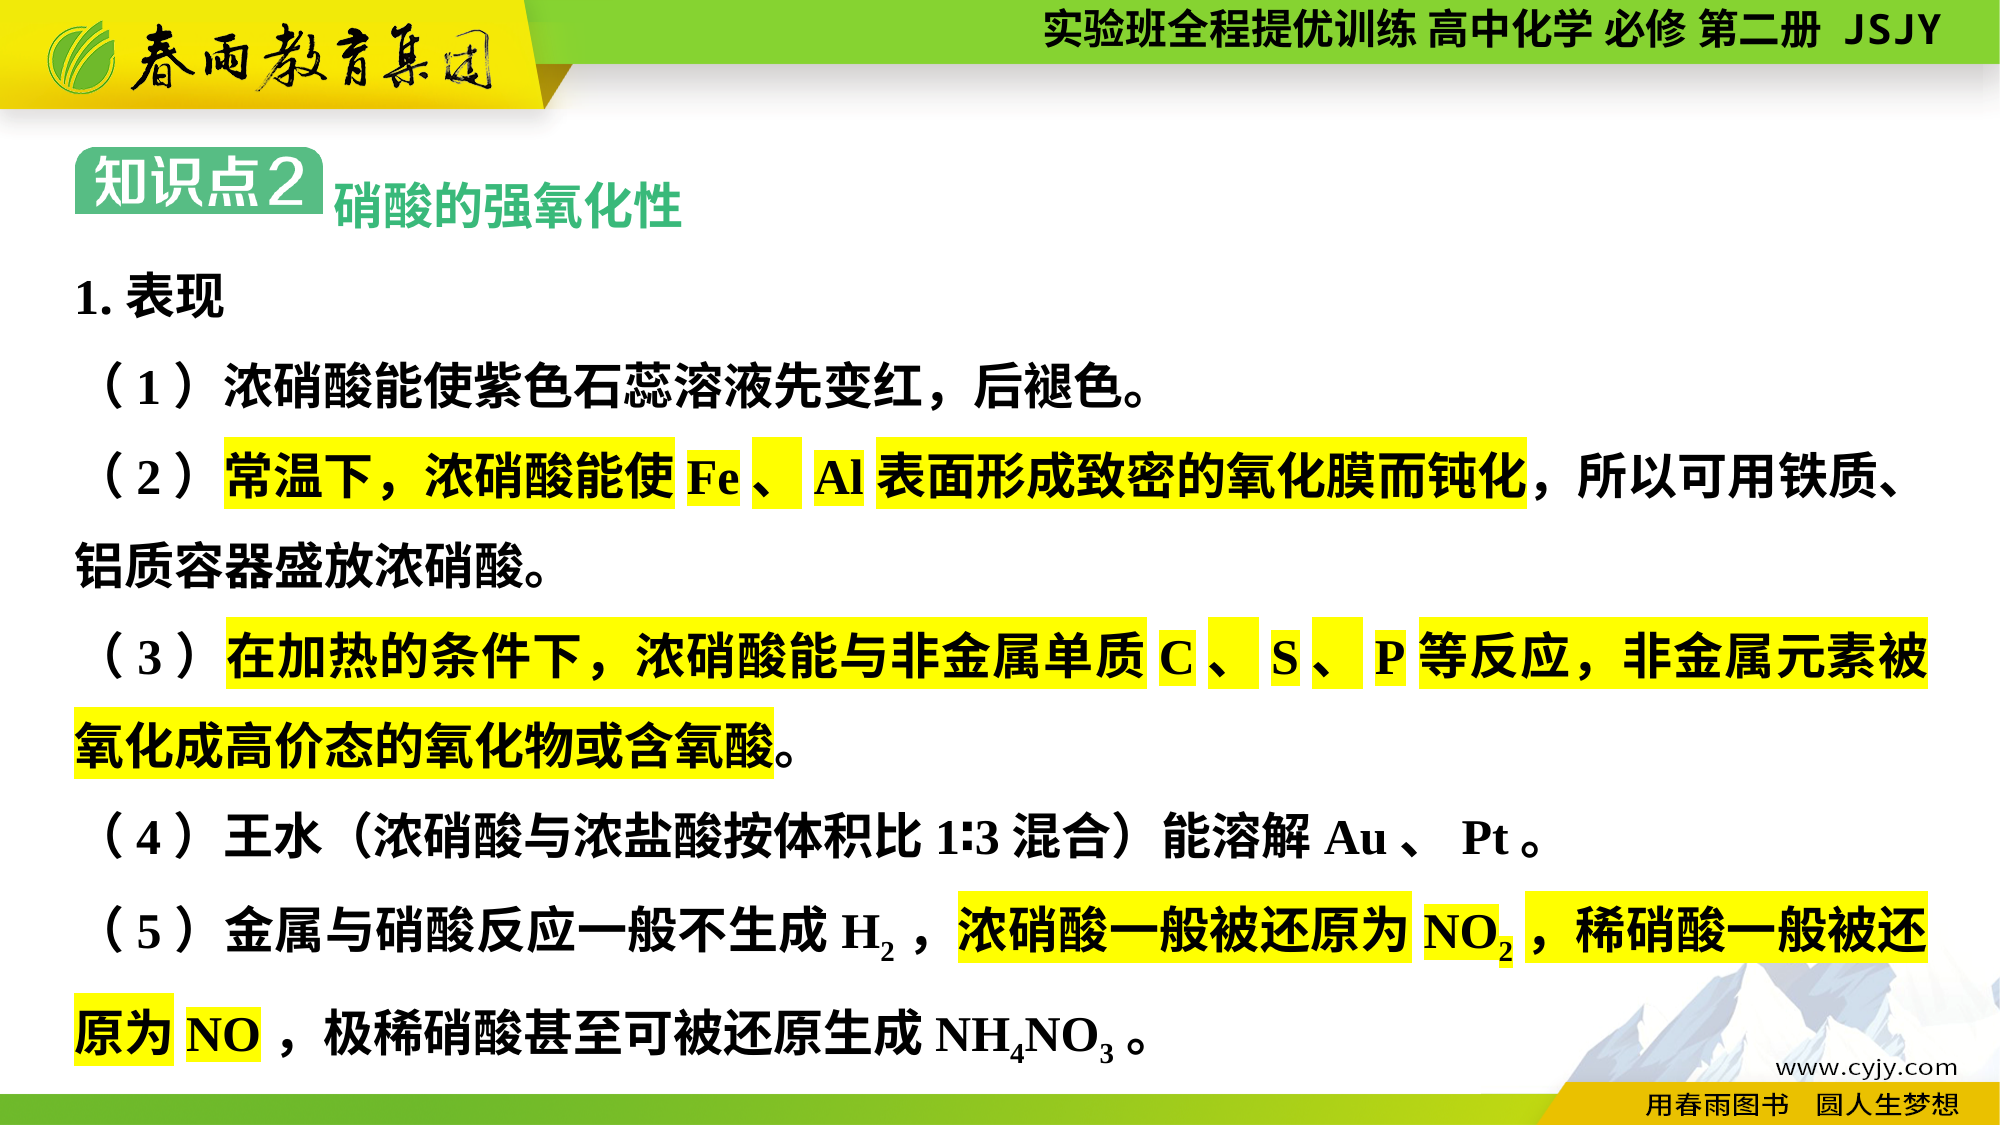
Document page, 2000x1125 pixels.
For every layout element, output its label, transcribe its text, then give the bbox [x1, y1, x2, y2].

list 硝酸的强氧化性 1.表现 （1）浓硝酸能使紫色石蕊溶液先变红，后褪色。 （2）常温下，浓硝酸能使Fe、Al表面形成致密的氧化膜而钝化，所以可用铁质、铝质容器盛放浓硝酸。 （3）在加热的条件下，浓硝酸能与非金属单质C、S、P等反应，非金属元素被氧化成高价态的氧化物或含氧酸。 （4）王水（浓硝酸与浓盐酸按体积比1∶3混合）能溶解Au、Pt。 （5）金属与硝酸反应一般不生成H2，浓硝酸一般被还原为NO2，稀硝酸一般被还原为NO，极稀硝酸甚至可被还原生成NH4NO3。 [59, 137, 1944, 1062]
picture [0, 0, 2000, 1125]
